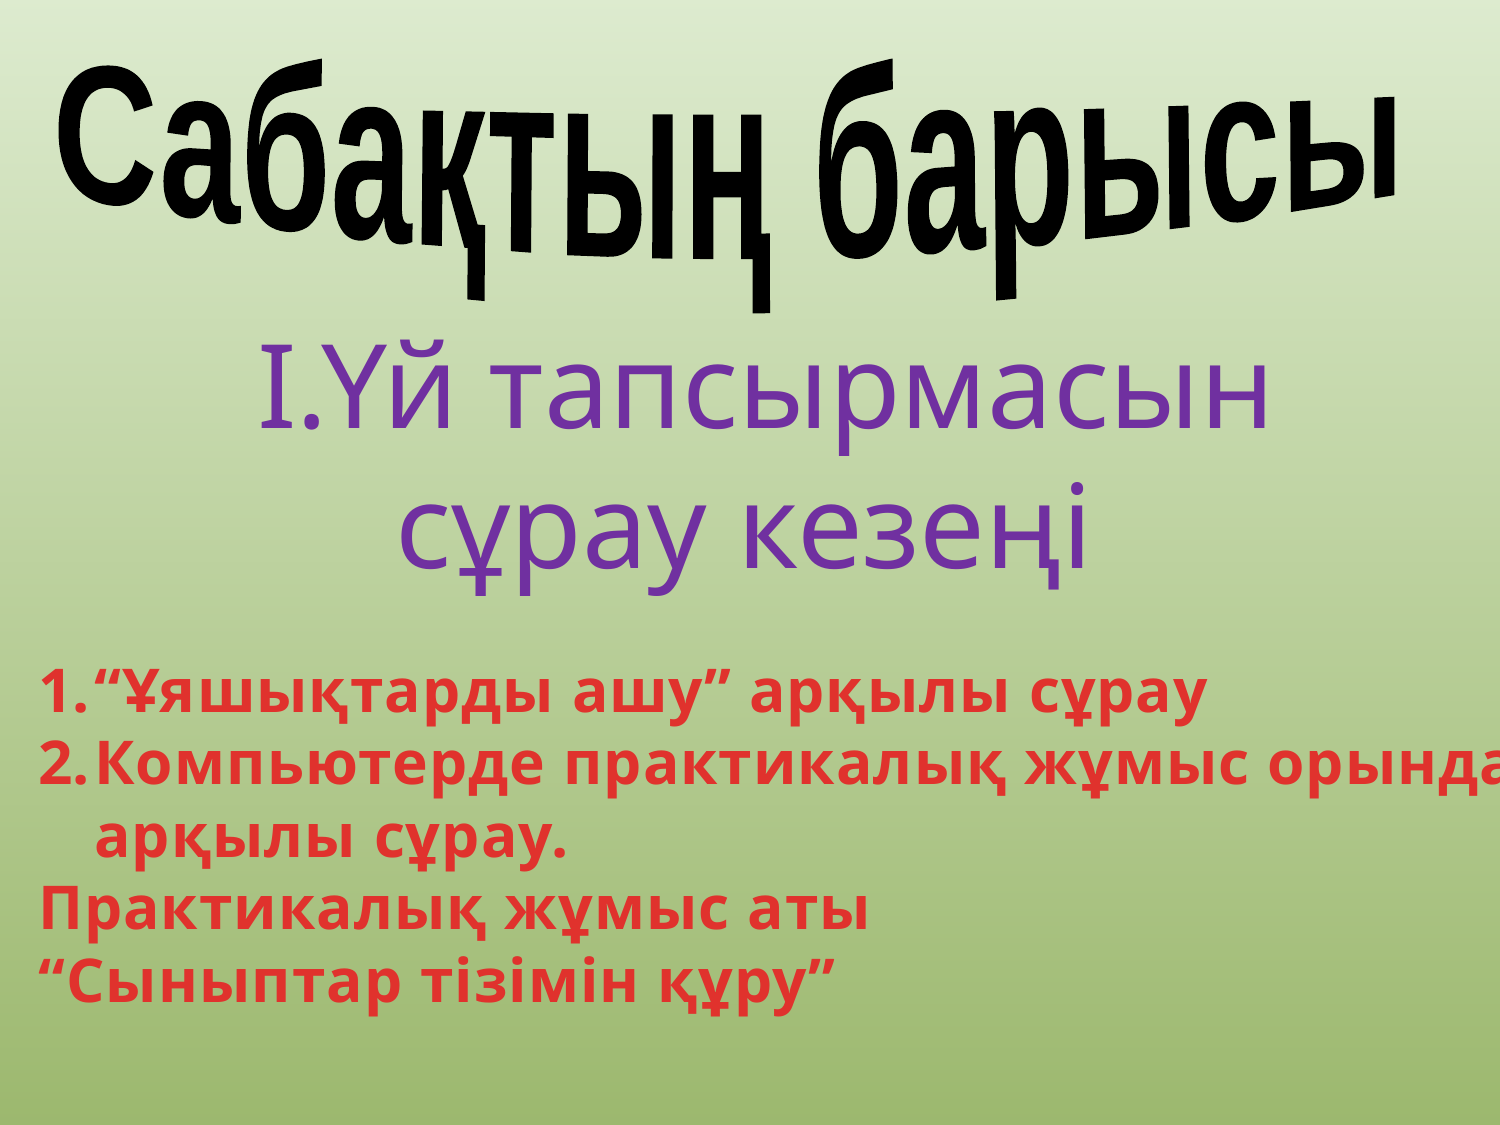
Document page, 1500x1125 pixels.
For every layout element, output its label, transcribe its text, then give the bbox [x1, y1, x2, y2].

text_box “Ұяшықтарды ашу” арқылы сұрау Компьютерде практикалық жұмыс орындау арқылы сұрау. Практикалық жұмыс аты “Сыныптар тізімін құру” [23, 644, 1500, 1022]
text_box І.Үй тапсырмасын сұрау кезеңі [35, 304, 1454, 600]
